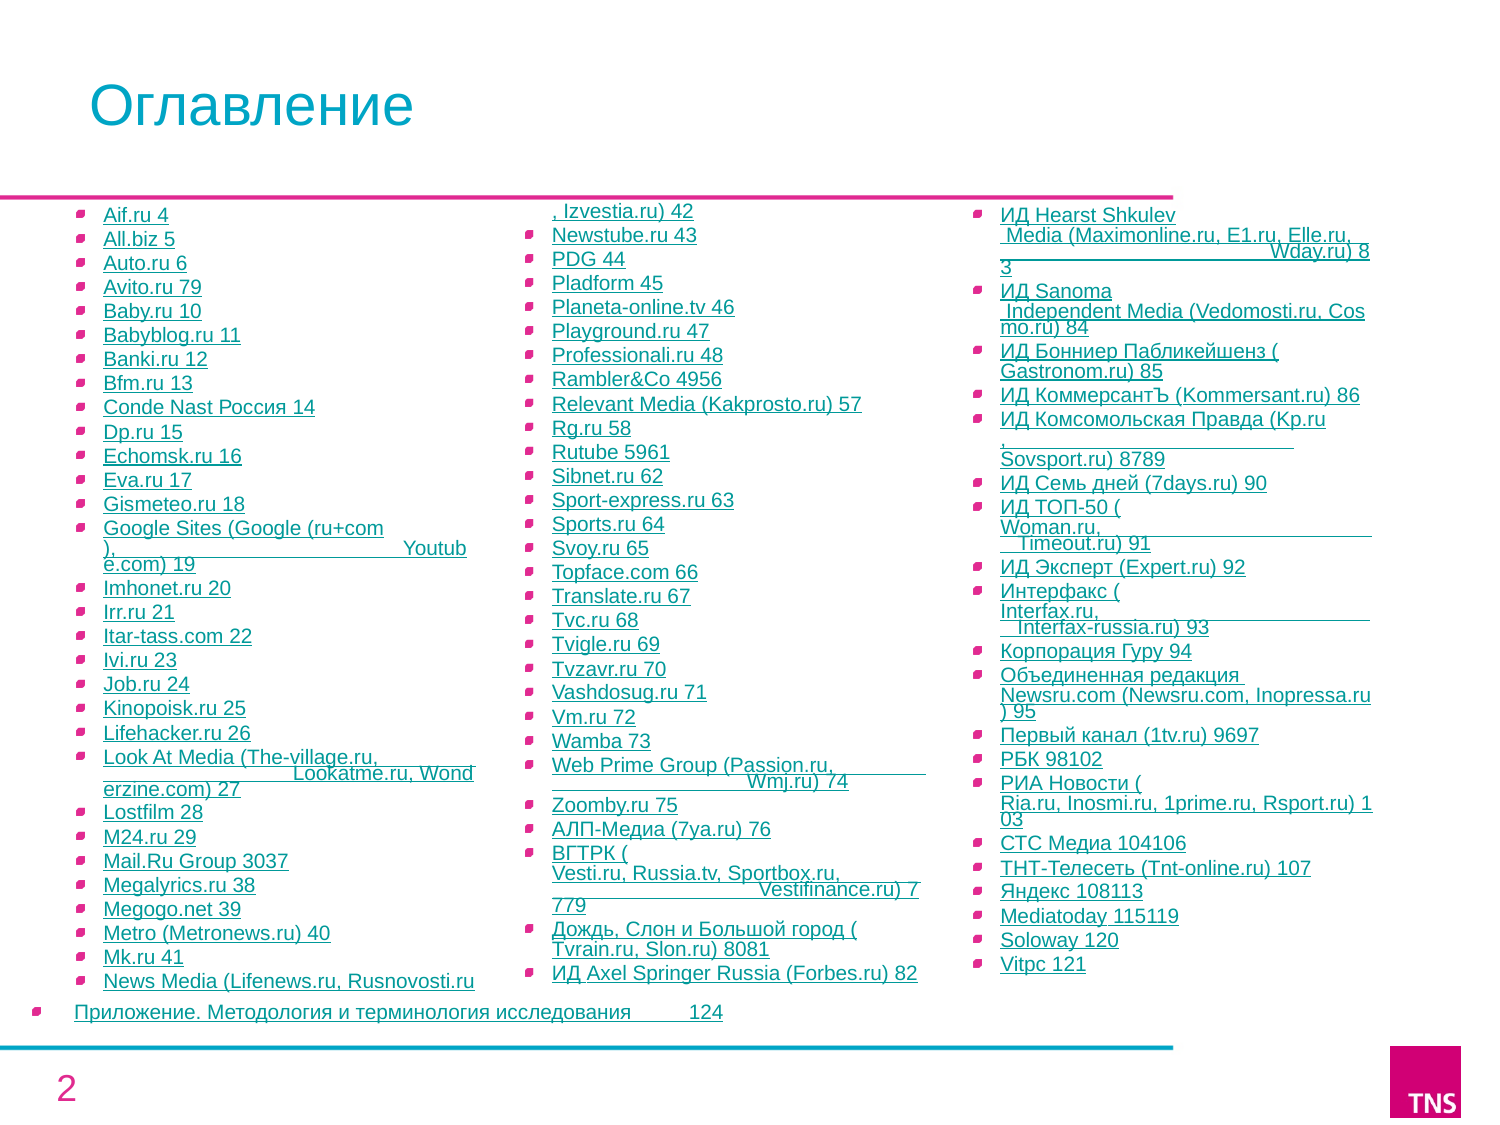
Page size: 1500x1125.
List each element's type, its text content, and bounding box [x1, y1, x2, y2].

picture [522, 563, 538, 579]
picture [73, 876, 90, 892]
picture [522, 756, 538, 772]
picture [522, 820, 538, 836]
picture [522, 611, 538, 627]
picture [73, 326, 90, 342]
picture [970, 342, 987, 357]
picture [73, 676, 90, 691]
text_box [29, 1008, 845, 1025]
picture [522, 796, 538, 812]
picture [73, 471, 90, 487]
picture [73, 603, 90, 619]
picture [522, 732, 538, 748]
picture [970, 834, 987, 850]
slide_number 2 [40, 1055, 392, 1125]
picture [522, 587, 538, 603]
picture [73, 495, 90, 511]
picture [522, 491, 538, 507]
picture [522, 322, 538, 338]
picture [970, 558, 987, 574]
picture [970, 883, 987, 898]
picture [970, 582, 987, 598]
picture [522, 539, 538, 555]
picture [73, 924, 90, 940]
picture [73, 700, 90, 715]
picture [73, 627, 90, 643]
picture [522, 515, 538, 531]
picture [522, 708, 538, 723]
picture [970, 726, 987, 742]
picture [73, 278, 90, 294]
picture [522, 660, 538, 675]
picture [522, 964, 538, 980]
picture [73, 350, 90, 366]
picture [73, 519, 90, 535]
picture [522, 419, 538, 434]
picture [73, 948, 90, 964]
picture [970, 859, 987, 874]
picture [970, 642, 987, 658]
picture [73, 828, 90, 843]
text_box Aif.ru 4 All.biz 5 Auto.ru 6 Avito.ru 7­9 Baby.ru 10 Babyblog.ru 11 Banki.ru 12 Bfm.ru 13 Conde Nast Россия 14 Dp.ru 15 Echomsk.ru 16 Eva.ru 17 Gismeteo.ru 18 Google Sites (Google (ru+com), Youtube.com) 19 Imhonet.ru 20 Irr.ru 21 Itar-tass.com 22 Ivi.ru 23 Job.ru 24 Kinopoisk.ru 25 Lifehacker.ru 26 Look At Media (The-village.ru, Lookatme.ru, Wonderzine.com) 27 Lostfilm 28 M24.ru 29 Mail.Ru Group 30­37 Megalyrics.ru 38 Megogo.net 39 Metro (Metronews.ru) 40 Mk.ru 41 News Media (Lifenews.ru, Rusnovosti.ru, Izvestia.ru) 42 Newstube.ru 43 PDG 44 Pladform 45 Planeta-online.tv 46 Playground.ru 47 Professionali.ru 48 Rambler&Co 49­56 Relevant Media (Kakprosto.ru) 57 Rg.ru 58 Rutube 59­61 Sibnet.ru 62 Sport-express.ru 63 Sports.ru 64 Svoy.ru 65 Topface.com 66 Translate.ru 67 Tvc.ru 68 Tvigle.ru 69 Tvzavr.ru 70 Vashdosug.ru 71 Vm.ru 72 Wamba 73 Web Prime Group (Passion.ru, Wmj.ru) 74 Zoomby.ru 75 АЛП-Медиа (7ya.ru) 76 ВГТРК (Vesti.ru, Russia.tv, Sportbox.ru, Vestifinance.ru) 77­79 Дождь, Слон и Большой город (Tvrain.ru, Slon.ru) 80­81 ИД Axel Springer Russia (Forbes.ru) 82 ИД Hearst Shkulev Media (Maximonline.ru, E1.ru, Elle.ru, Wday.ru) 83 ИД Sanoma Independent Media (Vedomosti.ru, Cosmo.ru) 84 ИД Бонниер Пабликейшенз (Gastronom.ru) 85 ИД КоммерсантЪ (Kommersant.ru) 86 ИД Комсомольская Правда (Kp.ru, Sovsport.ru) 87­89 ИД Семь дней (7days.ru) 90 ИД ТОП-50 (Woman.ru, Timeout.ru) 91 ИД Эксперт (Expert.ru) 92 Интерфакс (Interfax.ru, Interfax-russia.ru) 93 Корпорация Гуру 94 Объединенная редакция Newsru.com (Newsru.com, Inopressa.ru) 95 Первый канал (1tv.ru) 96­97 РБК 98­102 РИА Новости (Ria.ru, Inosmi.ru, 1prime.ru, Rsport.ru) 103 СТС Медиа 104­106 ТНТ-Телесеть (Tnt-online.ru) 107 Яндекс 108­113 Mediatoday 115­119 Soloway 120 Vitpc 121 [29, 206, 1375, 1008]
picture [522, 298, 538, 314]
picture [73, 724, 90, 739]
picture [522, 443, 538, 458]
picture [522, 684, 538, 699]
picture [970, 282, 987, 297]
picture [522, 395, 538, 410]
picture [970, 386, 987, 401]
picture [73, 852, 90, 868]
picture [73, 302, 90, 318]
text_box Оглавление [75, 19, 1459, 186]
picture [0, 0, 1500, 1125]
picture [522, 636, 538, 651]
picture [73, 423, 90, 438]
picture [970, 410, 987, 426]
picture [970, 666, 987, 682]
picture [73, 254, 90, 270]
picture [73, 447, 90, 462]
picture [73, 972, 90, 988]
picture [522, 250, 538, 266]
picture [73, 804, 90, 819]
text_box Приложение. Методология и терминология исследования 124 [29, 1025, 845, 1066]
picture [73, 579, 90, 595]
picture [522, 274, 538, 290]
picture [970, 474, 987, 490]
picture [522, 844, 538, 860]
picture [522, 467, 538, 483]
picture [970, 750, 987, 766]
picture [73, 375, 90, 390]
picture [73, 748, 90, 763]
picture [73, 651, 90, 667]
picture [73, 900, 90, 916]
picture [970, 498, 987, 514]
picture [970, 907, 987, 922]
picture [970, 931, 987, 946]
picture [522, 371, 538, 386]
picture [522, 226, 538, 242]
picture [970, 955, 987, 971]
picture [522, 920, 538, 936]
picture [970, 774, 987, 790]
picture [522, 346, 538, 362]
picture [73, 230, 90, 246]
picture [73, 399, 90, 414]
